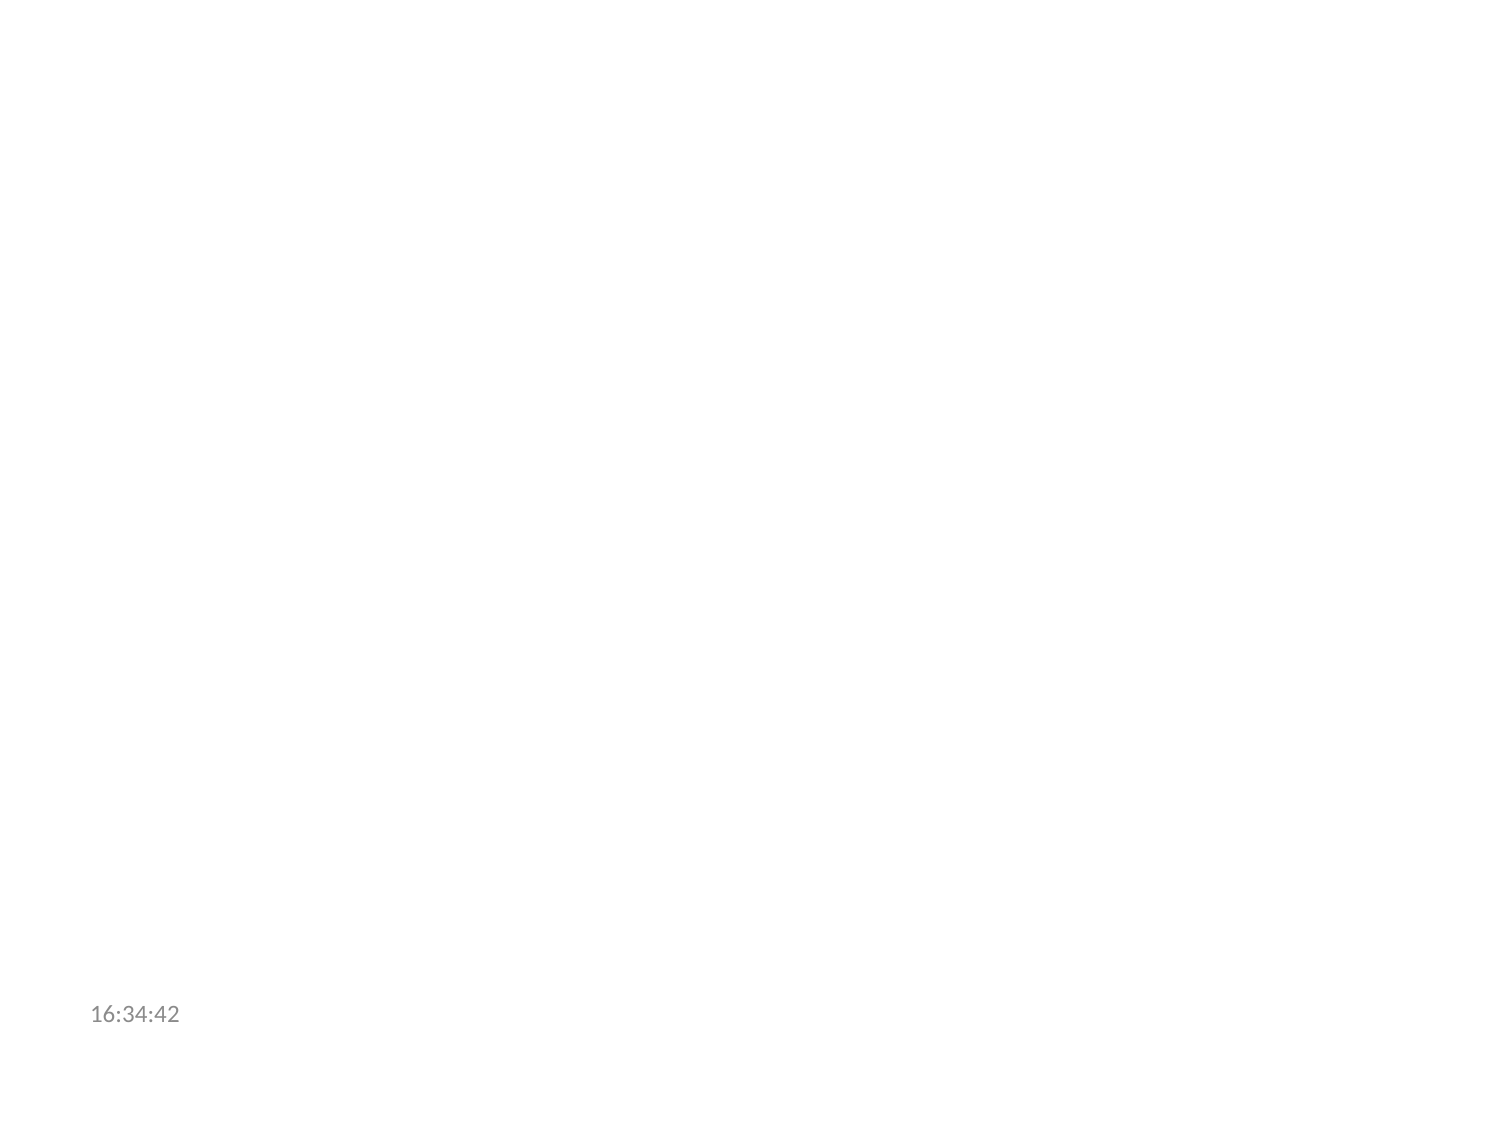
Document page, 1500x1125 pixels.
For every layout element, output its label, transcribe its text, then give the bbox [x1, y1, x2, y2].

text_box 15:35:09 [75, 982, 425, 1043]
